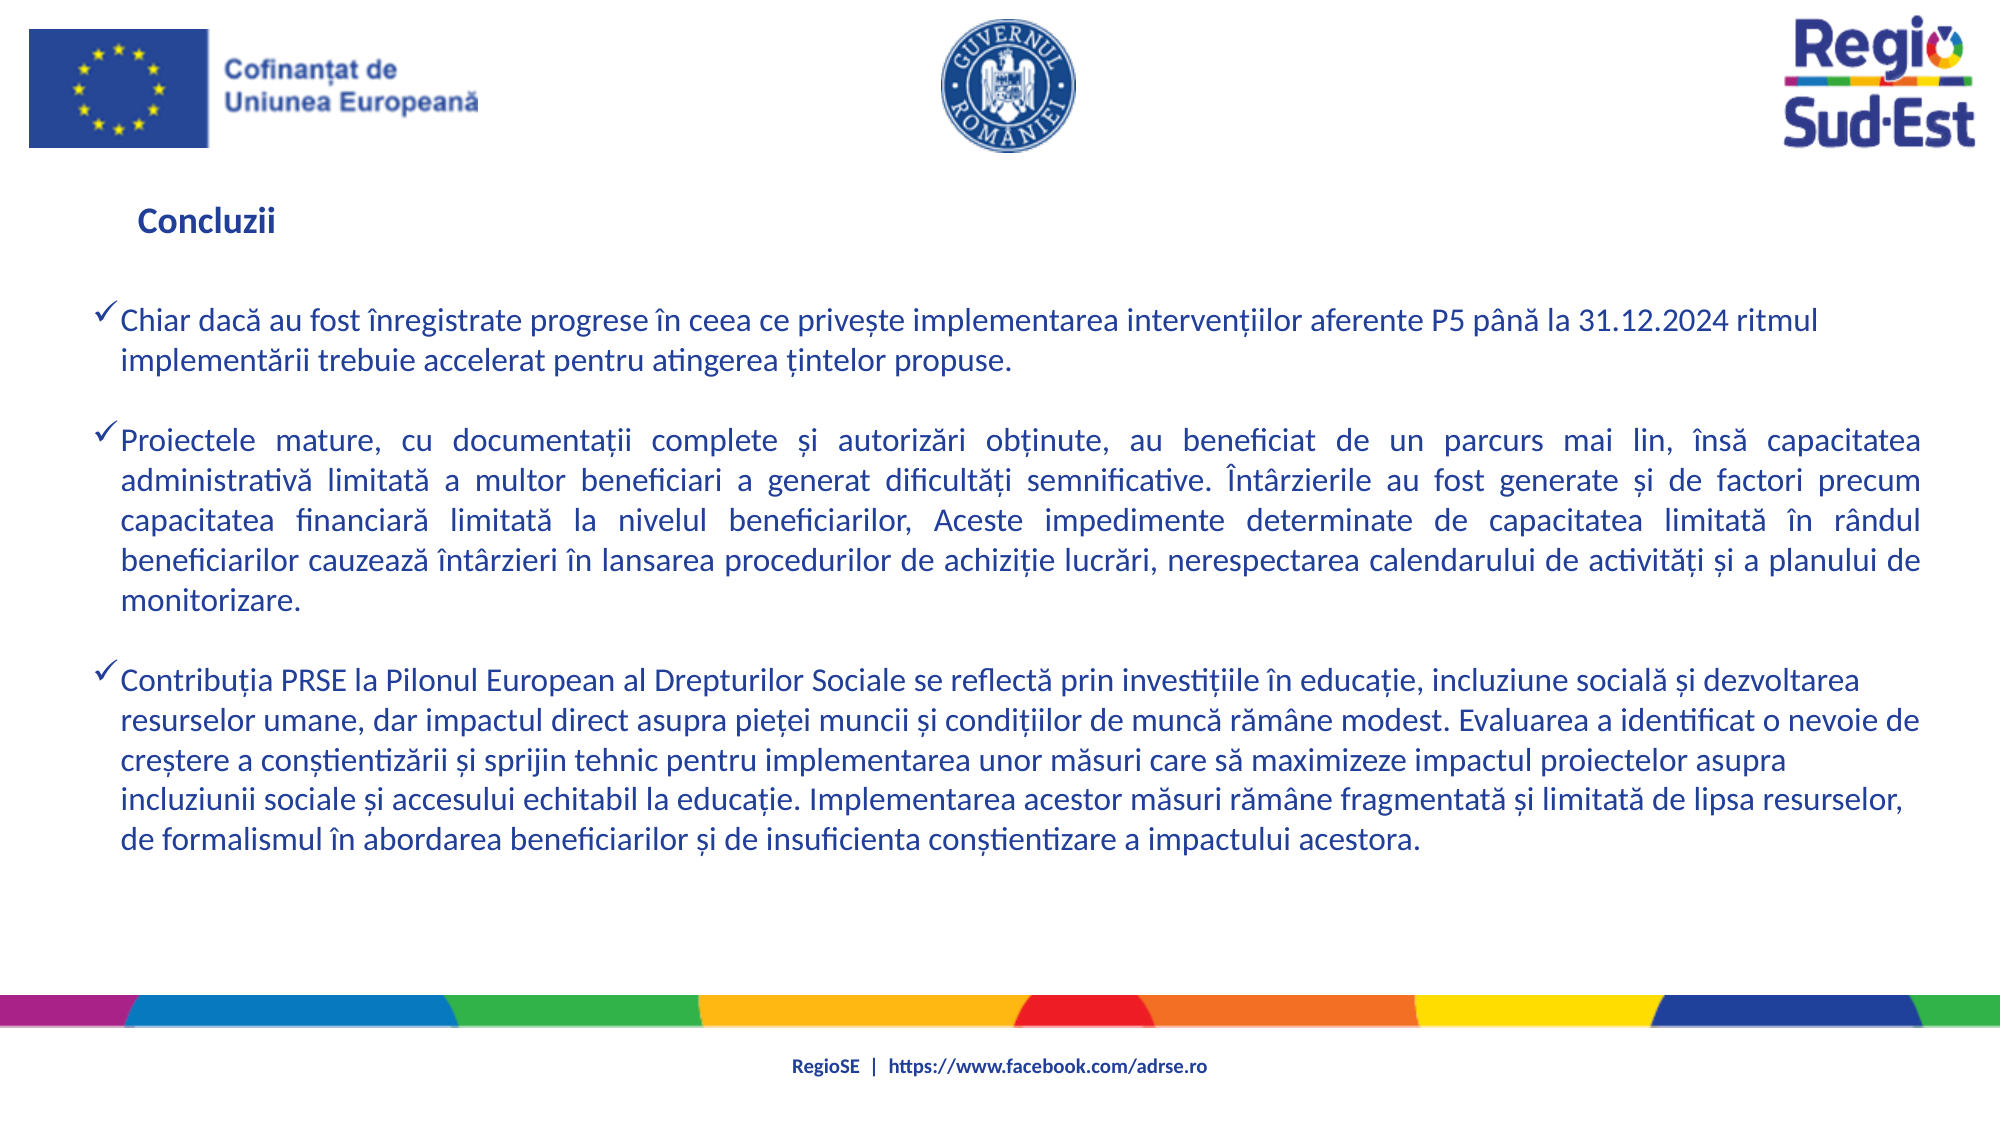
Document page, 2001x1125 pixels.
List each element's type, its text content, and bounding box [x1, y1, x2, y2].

text_box Concluzii [123, 188, 1223, 249]
text_box RegioSE | https://www.facebook.com/adrse.ro [776, 1029, 1223, 1085]
picture [941, 19, 1076, 153]
picture [28, 28, 478, 148]
text_box Chiar dacă au fost înregistrate progrese în ceea ce privește implementarea intervențiilor aferente P5 până la 31.12.2024 ritmul implementării trebuie accelerat pentru atingerea țintelor propuse. Proiectele mature, cu documentații complete și autorizări obținute, au beneficiat de un parcurs mai lin, însă capacitatea administrativă limitată a multor beneficiari a generat dificultăți semnificative. Întârzierile au fost generate și de factori precum capacitatea financiară limitată la nivelul beneficiarilor, Aceste impedimente determinate de capacitatea limitată în rândul beneficiarilor cauzează întârzieri în lansarea procedurilor de achiziție lucrări, nerespectarea calendarului de activități și a planului de monitorizare. Contribuția PRSE la Pilonul European al Drepturilor Sociale se reflectă prin investițiile în educație, incluziune socială și dezvoltarea resurselor umane, dar impactul direct asupra pieței muncii și condițiilor de muncă rămâne modest. Evaluarea a identificat o nevoie de creștere a conștientizării și sprijin tehnic pentru implementarea unor măsuri care să maximizeze impactul proiectelor asupra incluziunii sociale și accesului echitabil la educație. Implementarea acestor măsuri rămâne fragmentată și limitată de lipsa resurselor, de formalismul în abordarea beneficiarilor și de insuficienta conștientizare a impactului acestora. [77, 291, 1940, 930]
picture [0, 995, 2000, 1029]
picture [1759, 0, 2000, 220]
